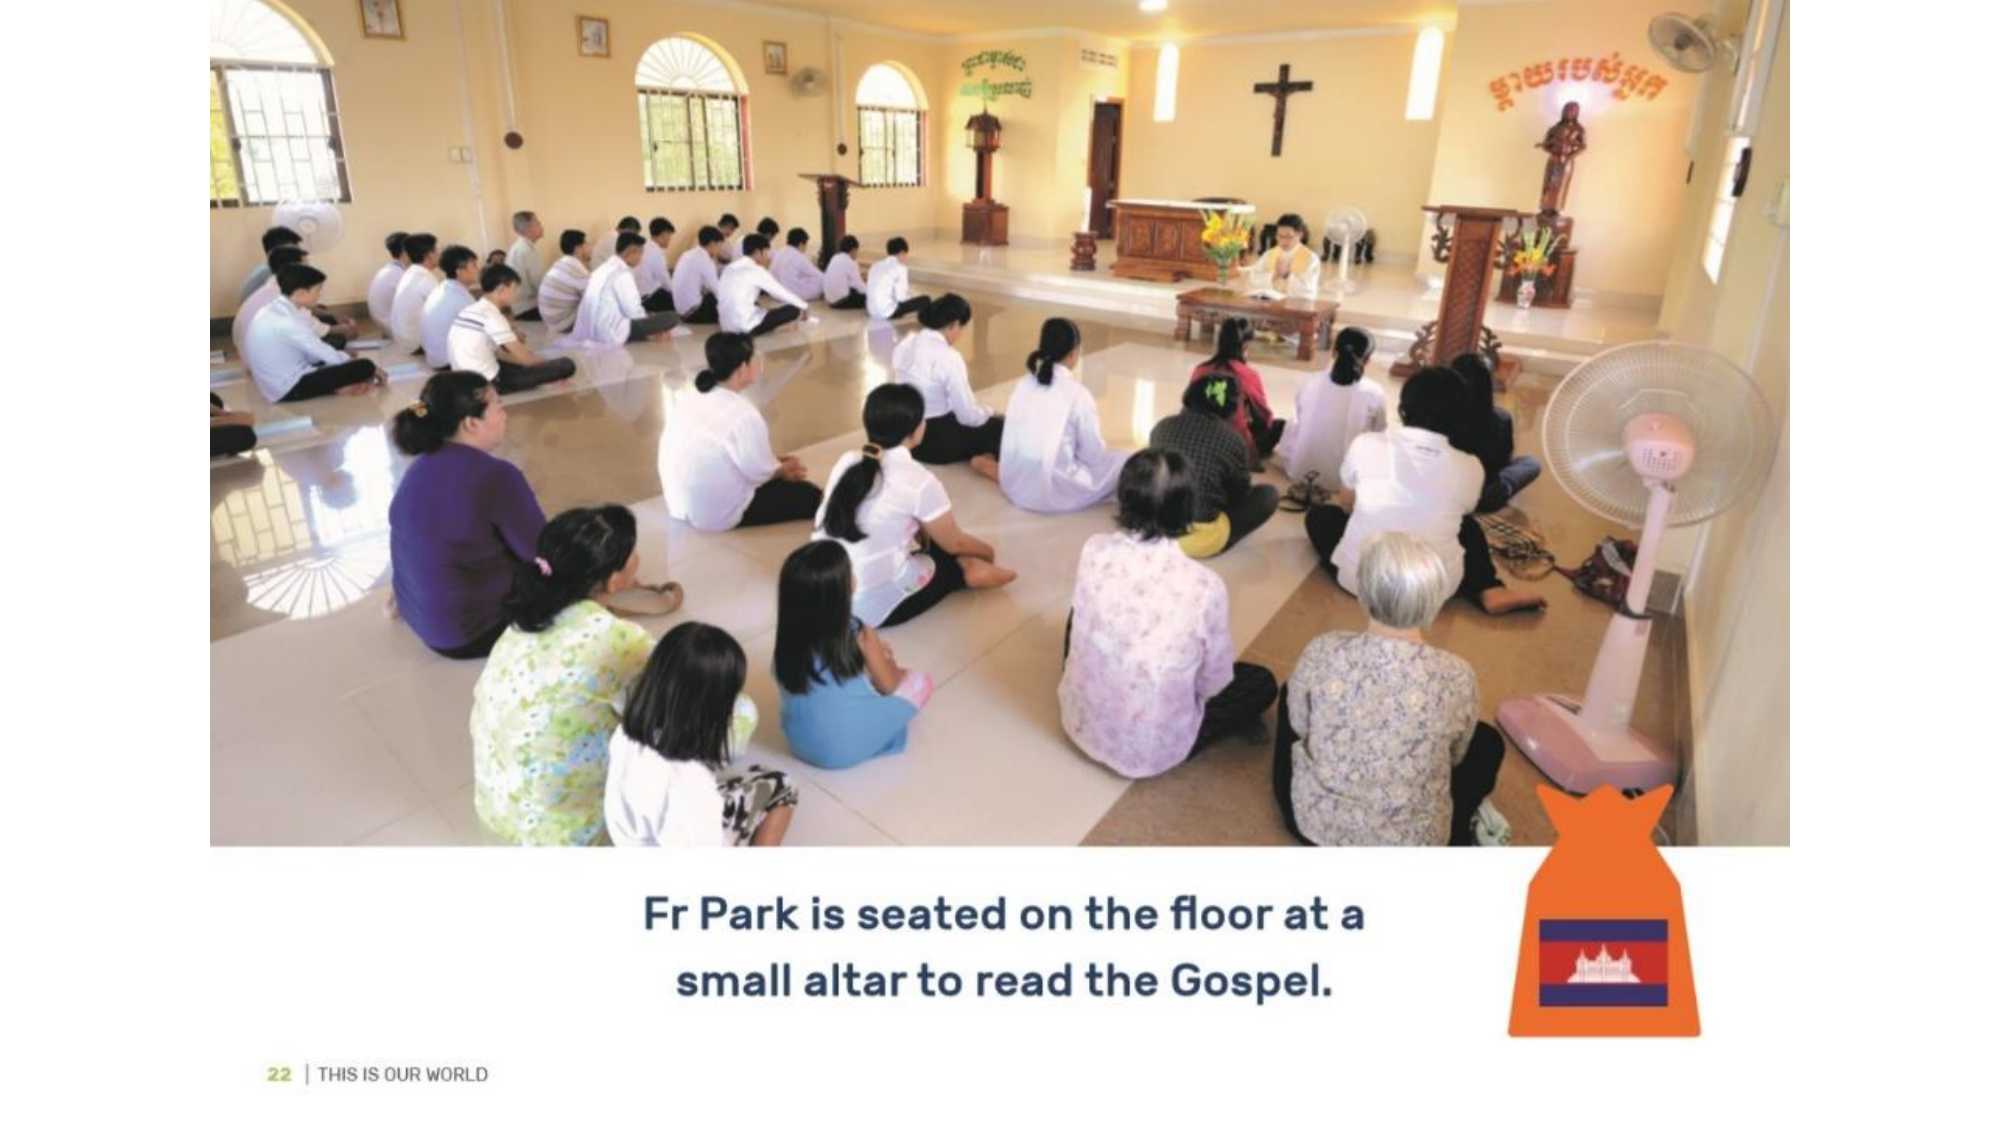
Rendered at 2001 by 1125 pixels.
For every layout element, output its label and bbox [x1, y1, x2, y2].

picture [210, 0, 1790, 1125]
